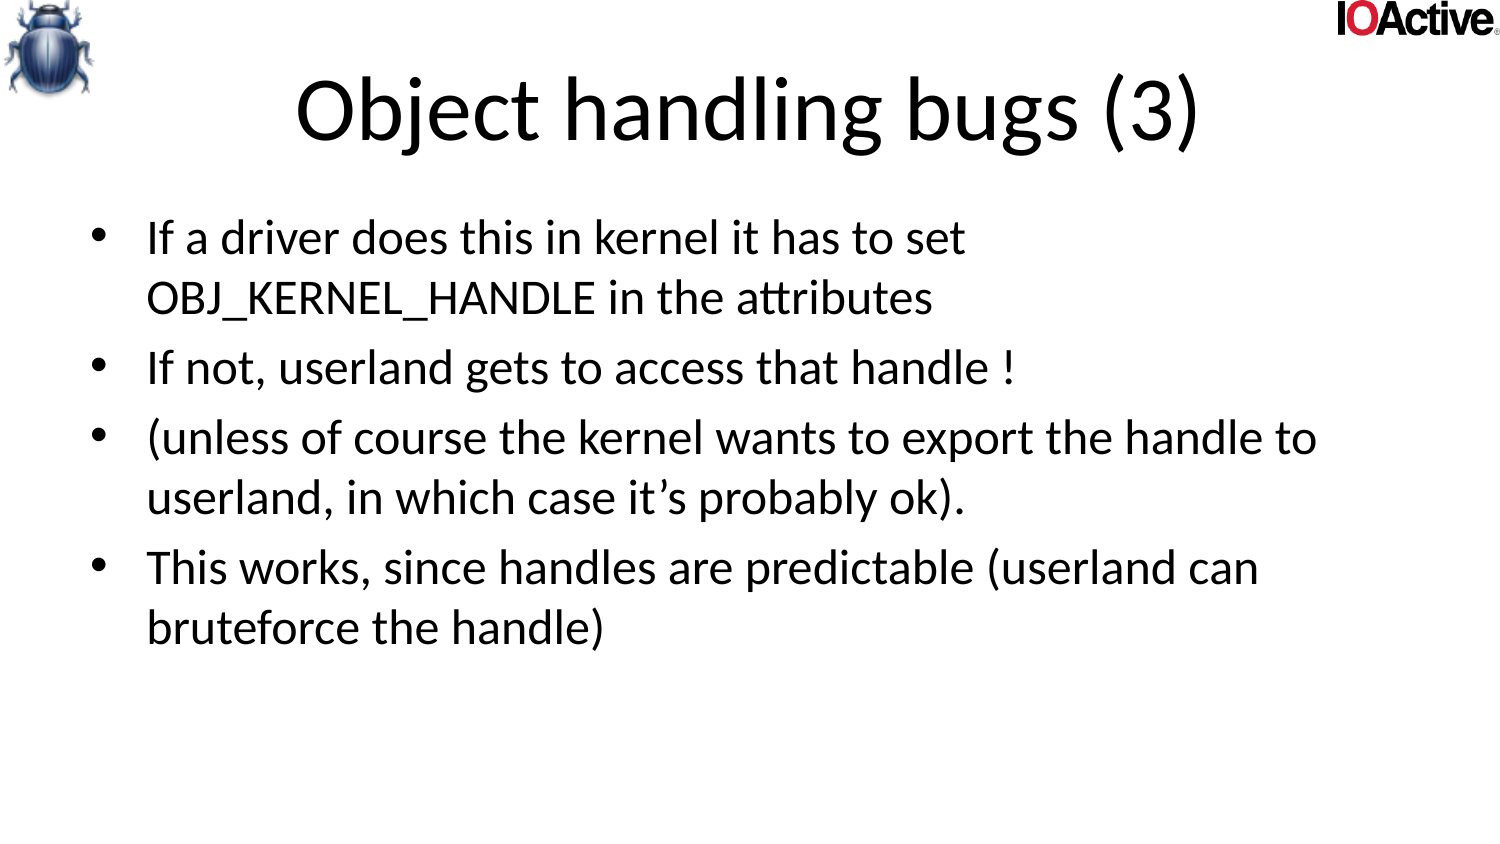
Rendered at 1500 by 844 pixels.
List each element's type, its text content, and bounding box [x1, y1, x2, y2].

list If a driver does this in kernel it has to set OBJ_KERNEL_HANDLE in the attributes If not, userland gets to access that handle ! (unless of course the kernel wants to export the handle to userland, in which case it’s probably ok). This works, since handles are predictable (userland can bruteforce the handle) [75, 196, 1425, 754]
picture [0, 0, 101, 101]
title Object handling bugs (3) [75, 33, 1425, 175]
picture [1337, 0, 1500, 36]
